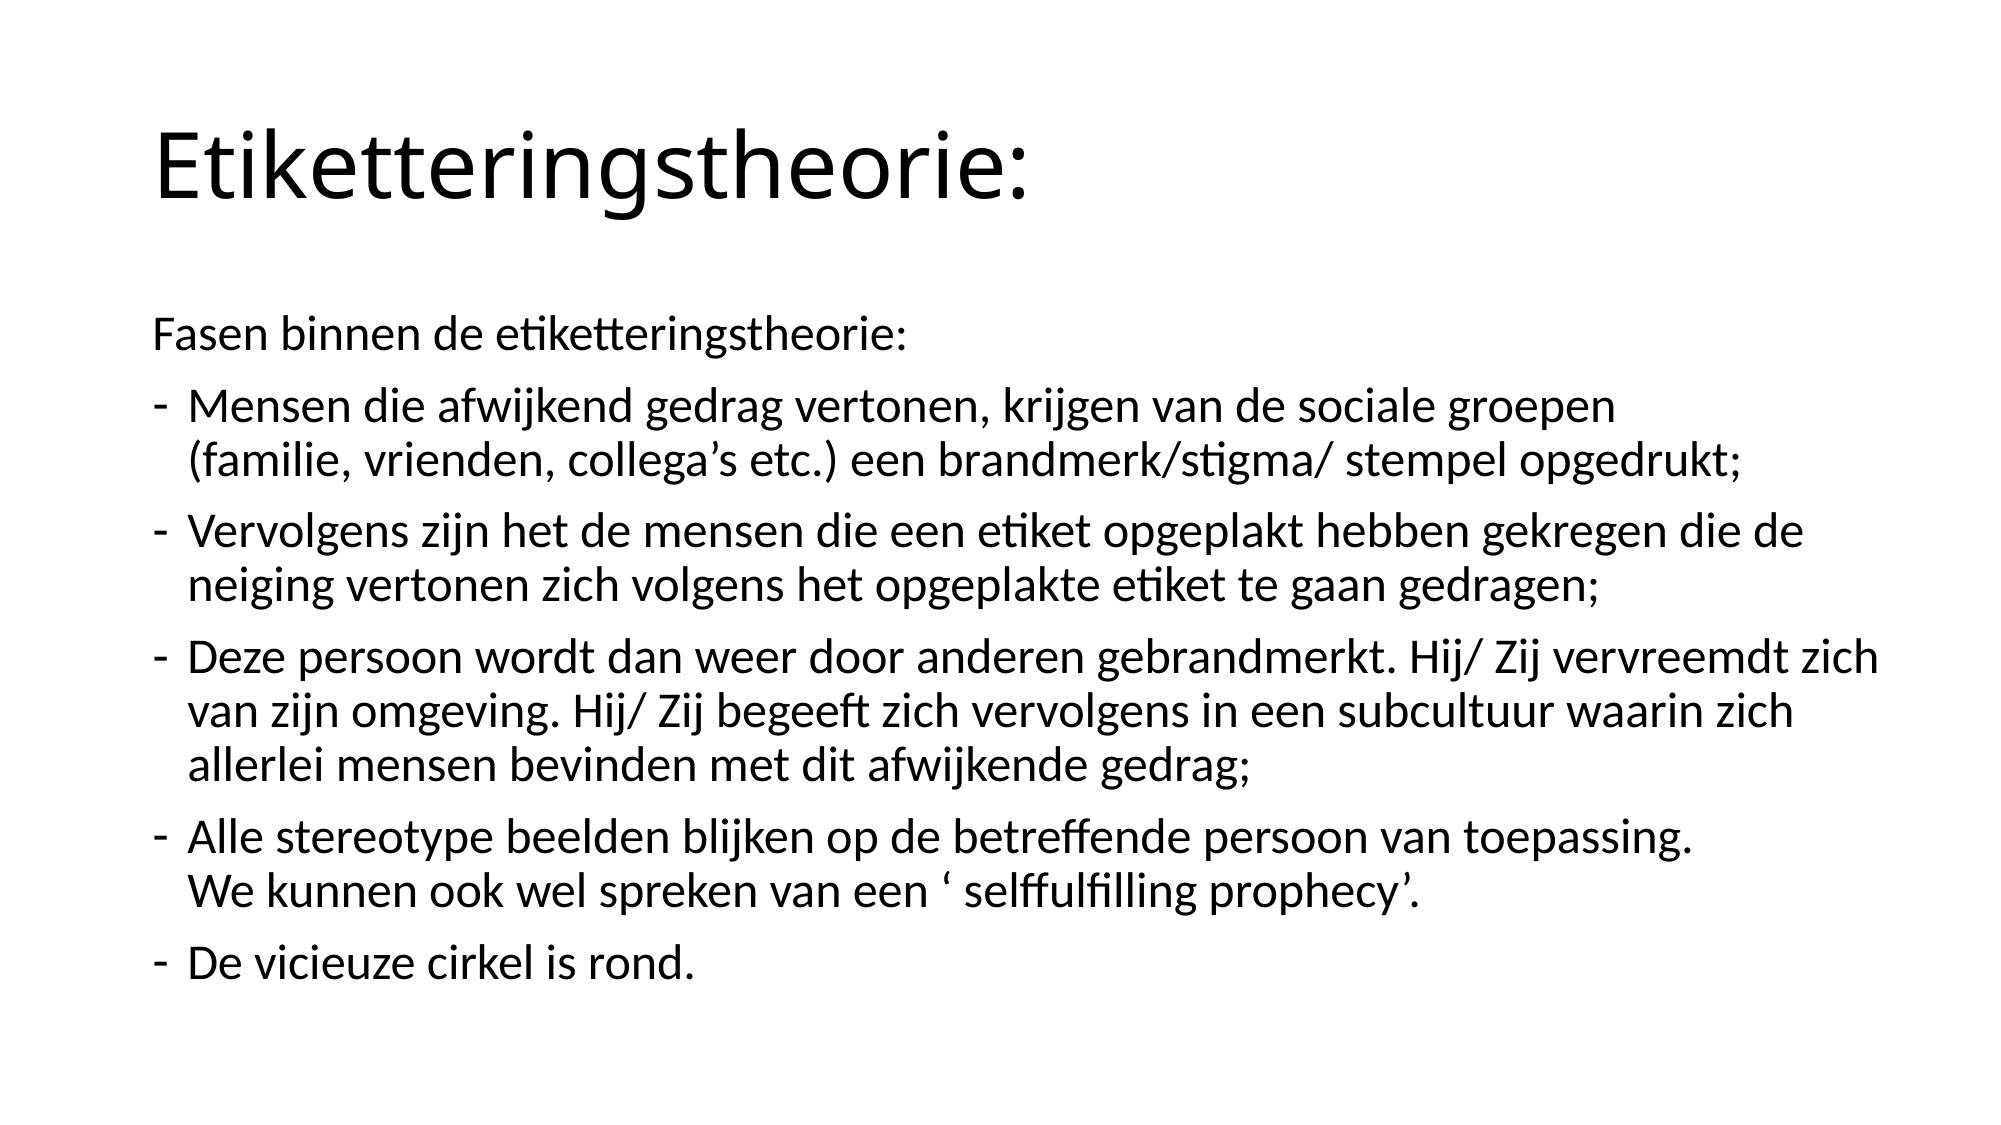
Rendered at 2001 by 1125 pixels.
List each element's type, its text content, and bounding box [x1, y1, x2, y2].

title Etiketteringstheorie: [137, 59, 1863, 278]
list Fasen binnen de etiketteringstheorie: Mensen die afwijkend gedrag vertonen, krijgen van de sociale groepen (familie, vrienden, collega’s etc.) een brandmerk/stigma/ stempel opgedrukt; Vervolgens zijn het de mensen die een etiket opgeplakt hebben gekregen die de neiging vertonen zich volgens het opgeplakte etiket te gaan gedragen; Deze persoon wordt dan weer door anderen gebrandmerkt. Hij/ Zij vervreemdt zich van zijn omgeving. Hij/ Zij begeeft zich vervolgens in een subcultuur waarin zich allerlei mensen bevinden met dit afwijkende gedrag; Alle stereotype beelden blijken op de betreffende persoon van toepassing. We kunnen ook wel spreken van een ‘ selffulfilling prophecy’. De vicieuze cirkel is rond. [137, 299, 1949, 1014]
